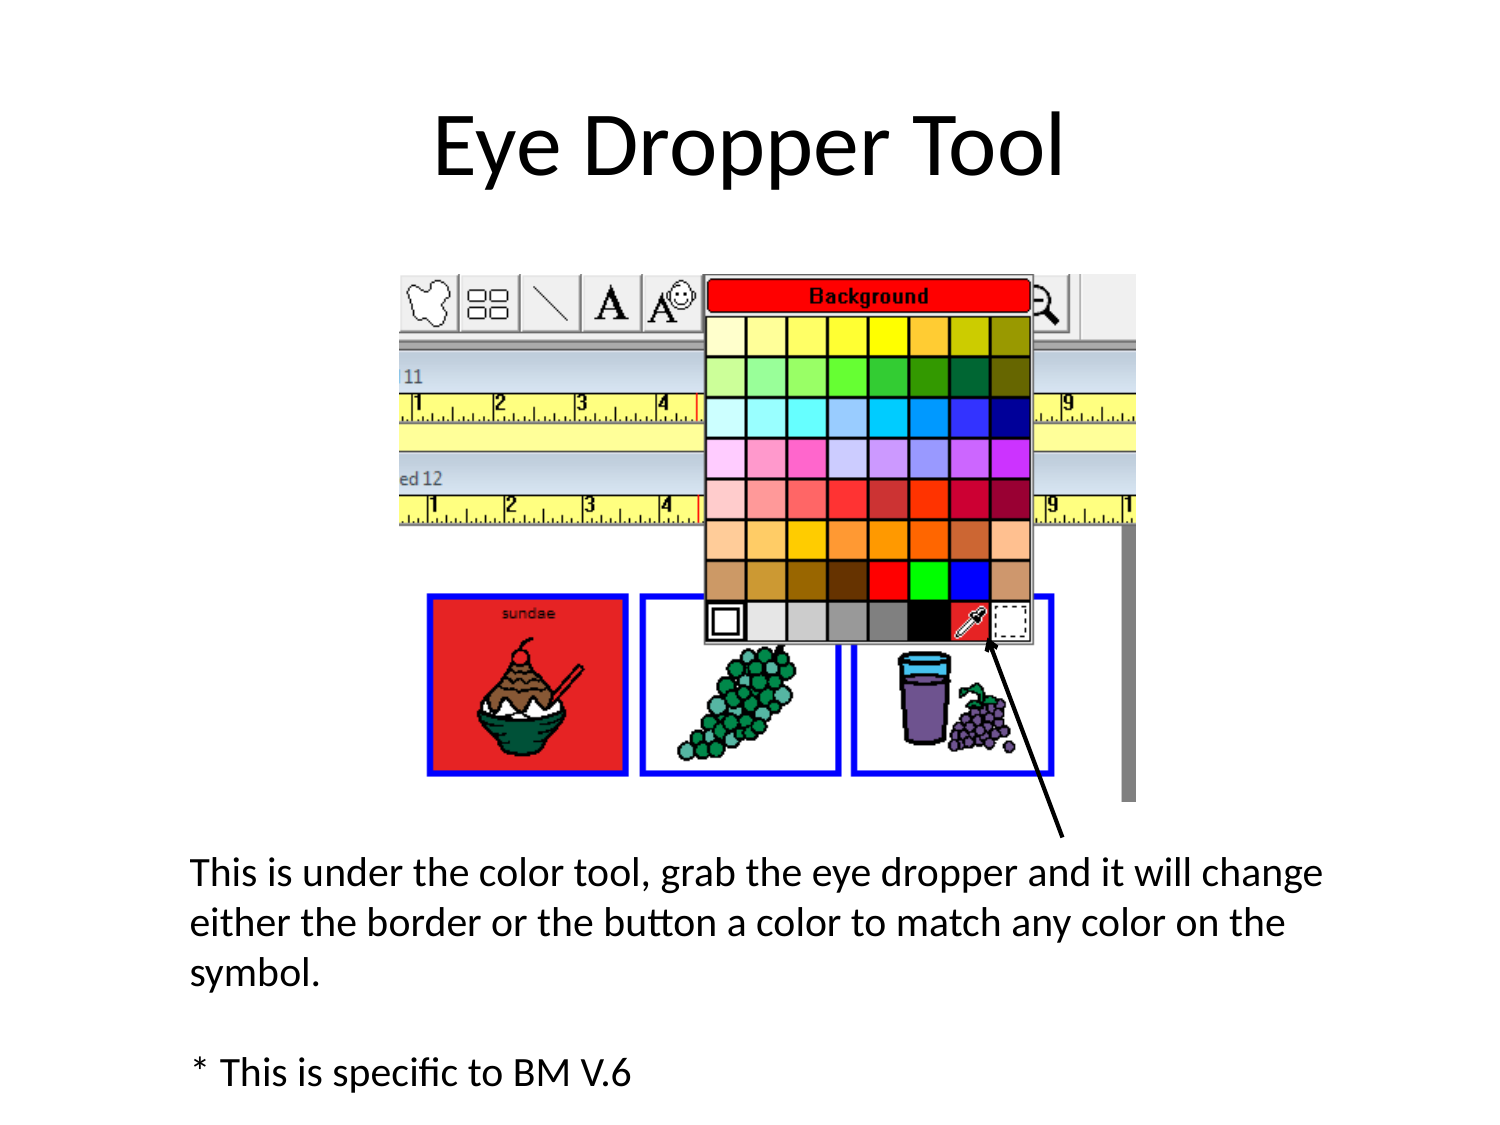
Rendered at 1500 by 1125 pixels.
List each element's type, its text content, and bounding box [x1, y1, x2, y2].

text_box This is under the color tool, grab the eye dropper and it will change either the border or the button a color to match any color on the symbol. * This is specific to BM V.6 [174, 837, 1388, 1103]
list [399, 274, 1137, 802]
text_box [924, 699, 1126, 776]
title Eye Dropper Tool [75, 45, 1425, 233]
